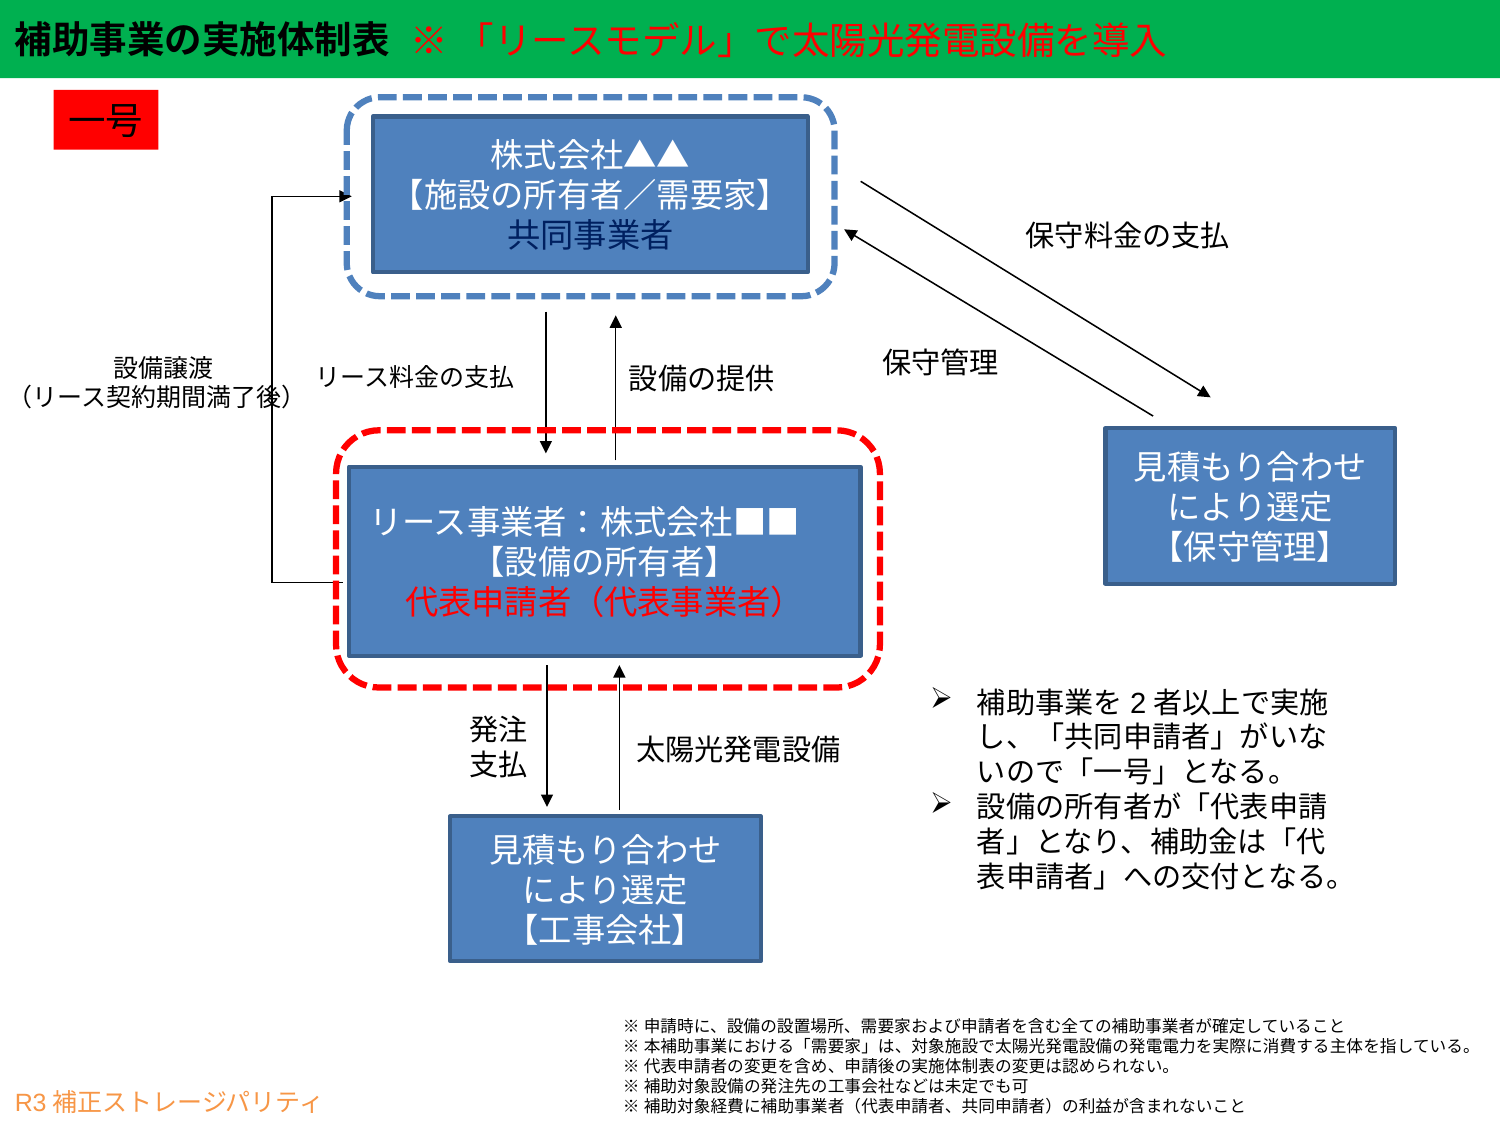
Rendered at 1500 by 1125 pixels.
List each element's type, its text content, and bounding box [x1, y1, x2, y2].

text_box 補助事業を2者以上で実施し、「共同申請者」がいないので「一号」となる。 設備の所有者が「代表申請者」となり、補助金は「代表申請者」への交付となる。 [915, 676, 1362, 901]
text_box ※「リースモデル」で太陽光発電設備を導入 [395, 10, 1410, 70]
text_box 一号 [53, 89, 159, 150]
text_box 設備の提供 [620, 353, 799, 404]
text_box [333, 428, 883, 690]
text_box リース料金の支払 [551, 354, 555, 400]
text_box リース料金の支払 [356, 354, 541, 400]
text_box 保守料金の支払 [1216, 210, 1333, 261]
text_box [344, 95, 837, 299]
text_box 発注 支払 [454, 704, 542, 789]
text_box 発注 支払 [551, 704, 555, 789]
text_box 見積もり合わせ により選定 【工事会社】 [448, 814, 763, 963]
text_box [860, 181, 1211, 398]
text_box 見積もり合わせ により選定 【保守管理】 [1103, 426, 1397, 586]
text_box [843, 229, 1154, 417]
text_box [271, 195, 352, 583]
text_box 設備譲渡 （リース契約期間満了後） [0, 344, 266, 420]
text_box 太陽光発電設備 [624, 724, 901, 774]
